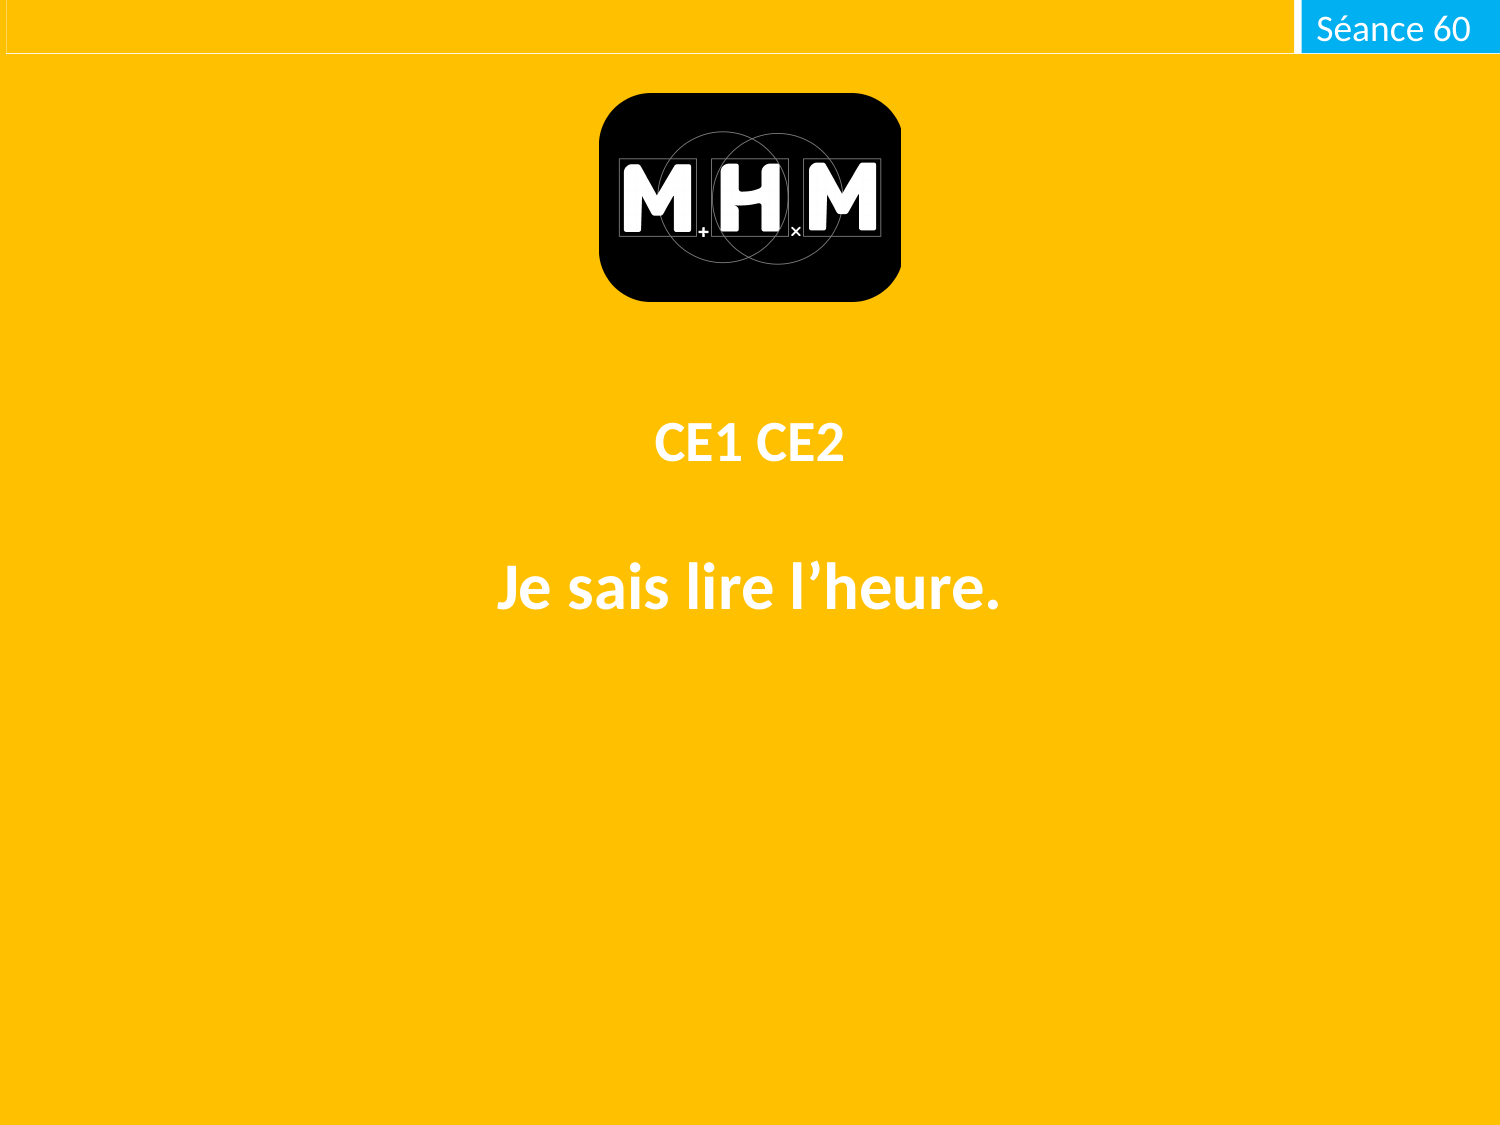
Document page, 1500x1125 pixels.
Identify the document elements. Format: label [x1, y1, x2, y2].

text_box [0, 54, 1500, 1125]
